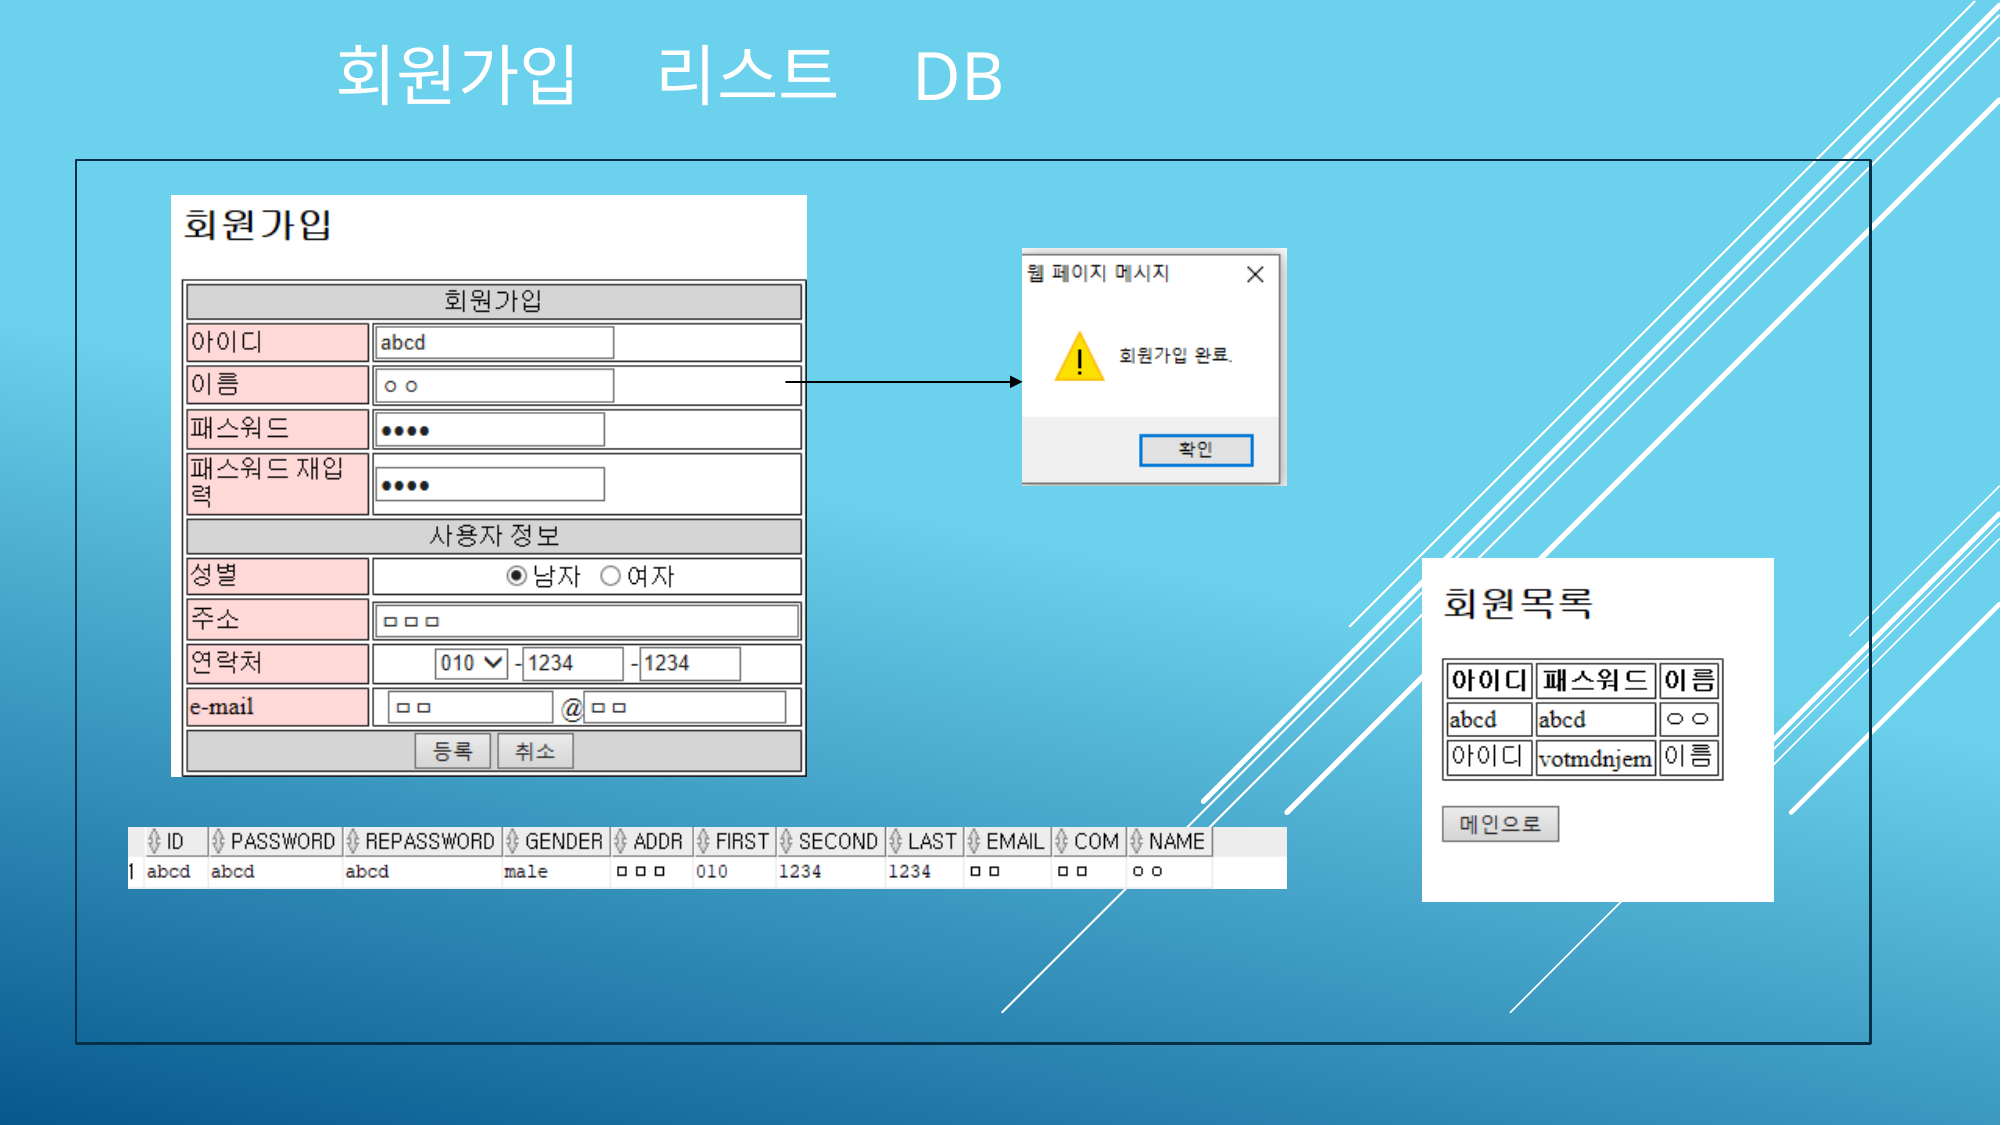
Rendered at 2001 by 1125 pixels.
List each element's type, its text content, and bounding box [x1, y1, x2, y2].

picture [1022, 248, 1287, 486]
picture [1421, 558, 1774, 902]
picture [170, 194, 808, 777]
text_box [75, 159, 1872, 1045]
text_box 회원가입 리스트 DB [320, 26, 1627, 121]
picture [128, 827, 1287, 889]
